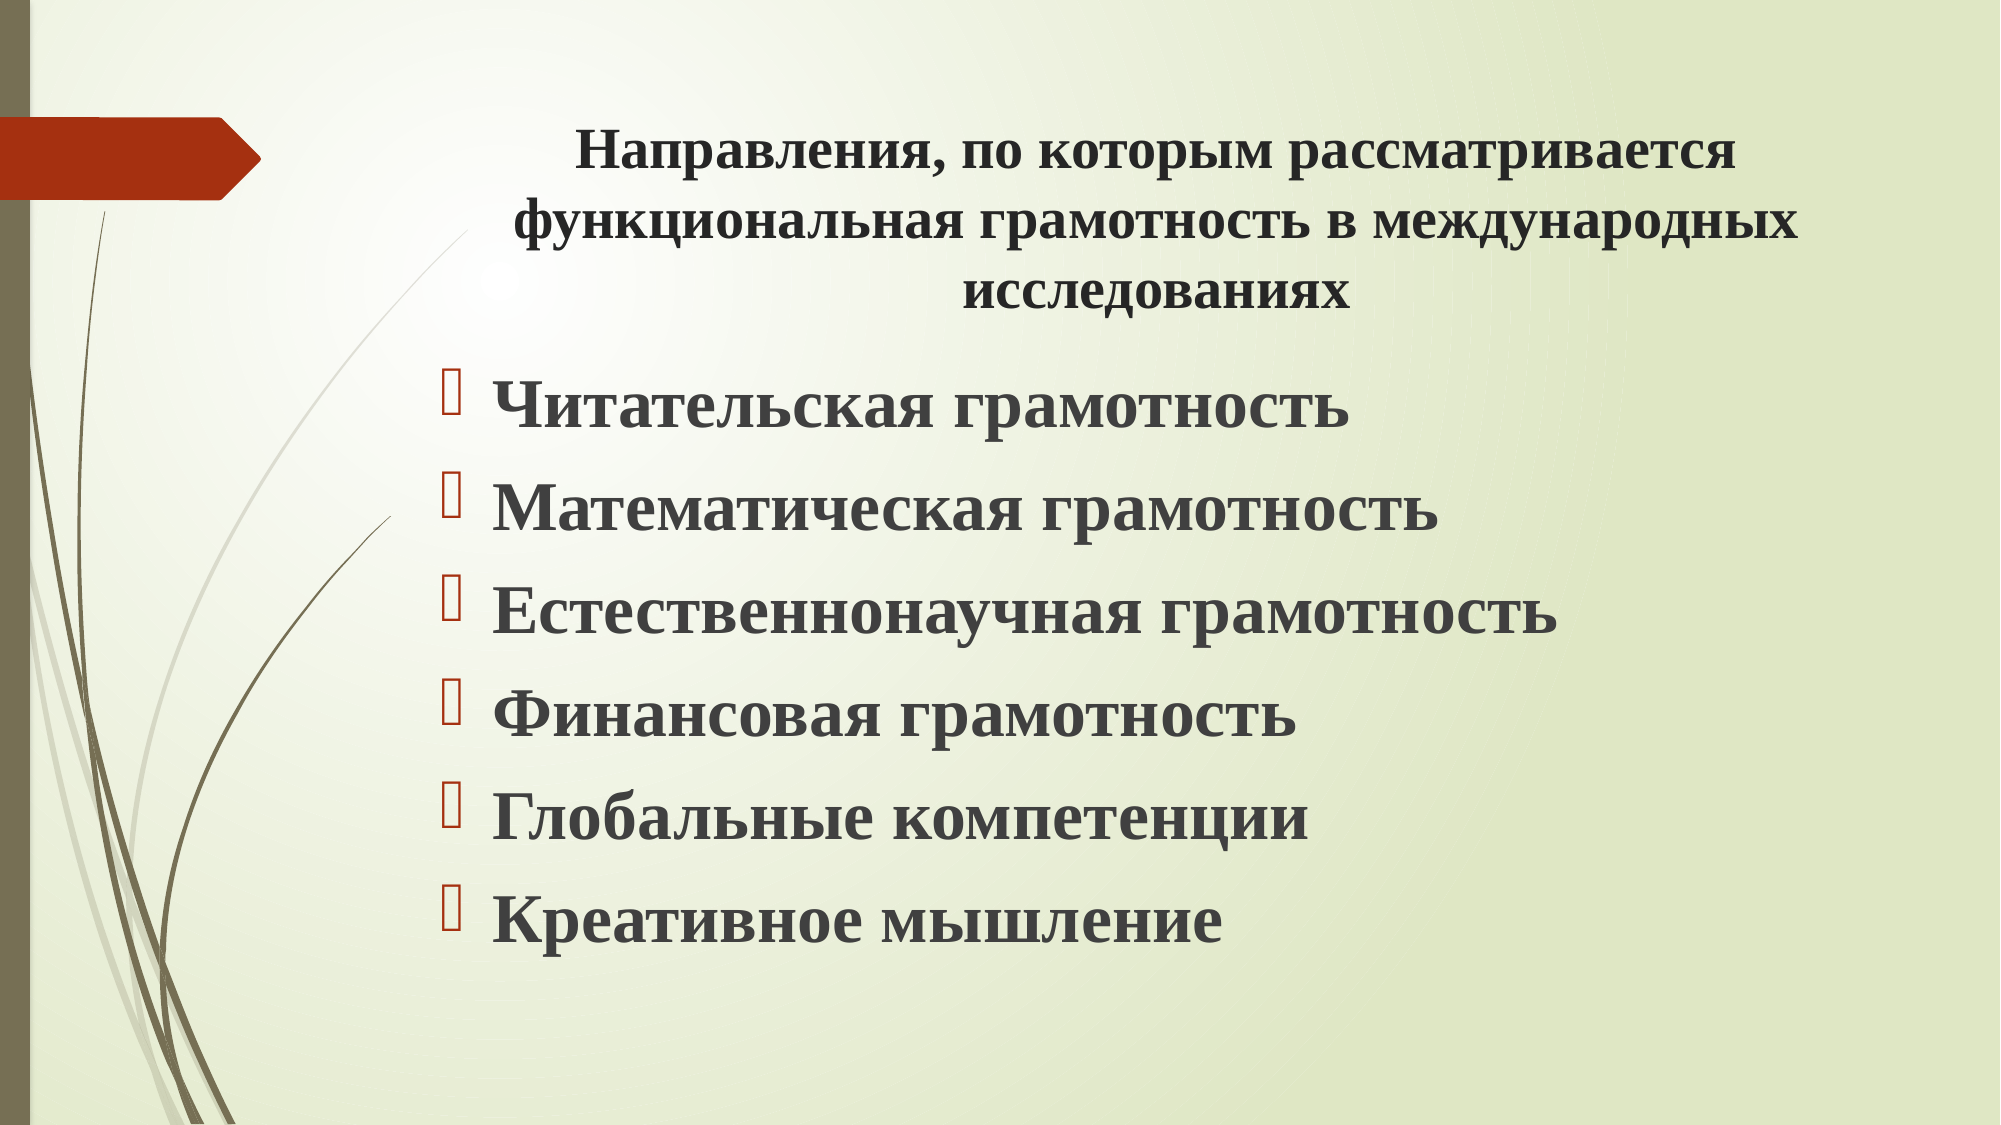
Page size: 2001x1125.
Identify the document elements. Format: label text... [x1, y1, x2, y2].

title Направления, по которым рассматривается функциональная грамотность в международных исследованиях [425, 102, 1888, 313]
list Читательская грамотность Математическая грамотность Естественнонаучная грамотность Финансовая грамотность Глобальные компетенции Креативное мышление [424, 350, 1888, 970]
